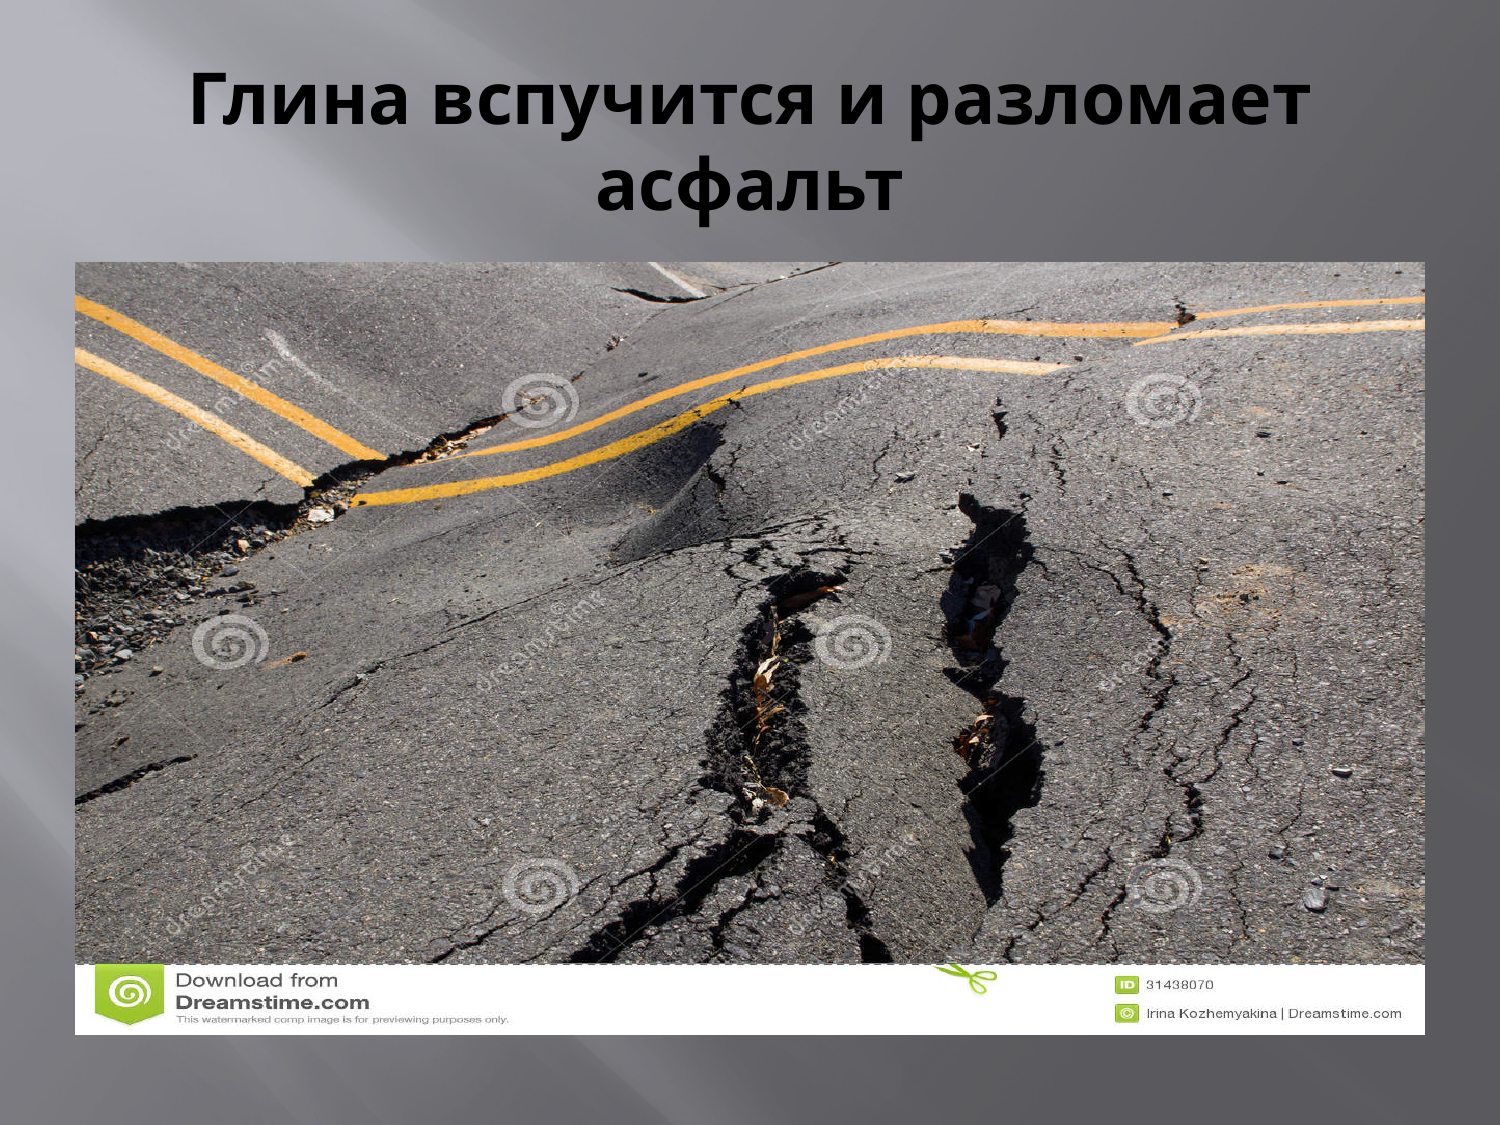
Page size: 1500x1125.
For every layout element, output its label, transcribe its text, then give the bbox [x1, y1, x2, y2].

title Глина вспучится и разломает асфальт [75, 45, 1425, 233]
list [74, 262, 1426, 1036]
